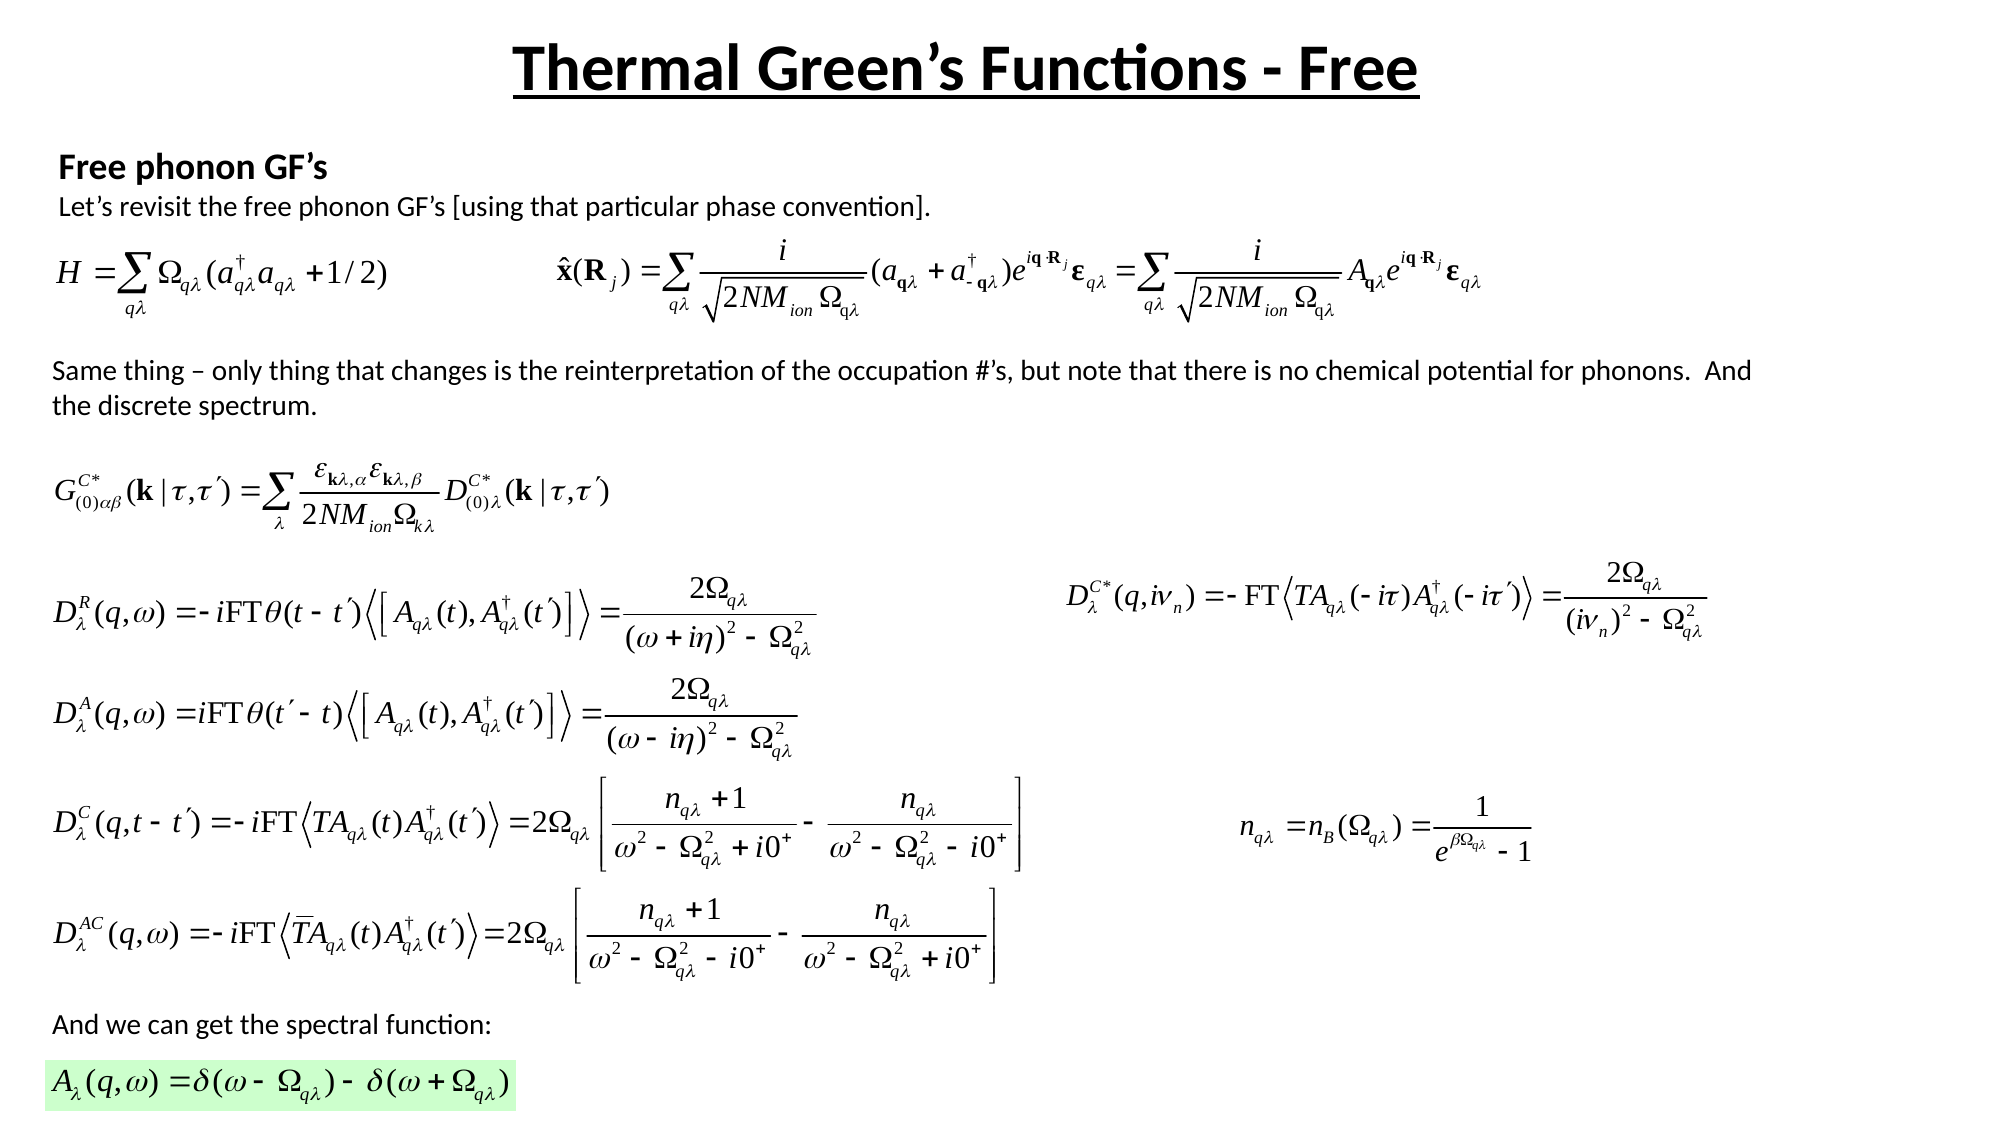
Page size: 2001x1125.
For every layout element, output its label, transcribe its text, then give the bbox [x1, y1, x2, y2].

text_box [1061, 552, 1713, 649]
text_box And we can get the spectral function: [37, 998, 650, 1048]
text_box Same thing – only thing that changes is the reinterpretation of the occupation #’s, but note that there is no chemical potential for phonons. And the discrete spectrum. [37, 343, 1797, 429]
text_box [47, 567, 1032, 991]
text_box Free phonon GF’s Let’s revisit the free phonon GF’s [using that particular phase convention]. [43, 135, 1219, 230]
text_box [50, 246, 395, 326]
text_box Thermal Green’s Functions - Free [497, 16, 1463, 112]
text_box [1234, 787, 1539, 869]
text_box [50, 446, 616, 539]
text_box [551, 231, 1489, 328]
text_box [45, 1059, 517, 1111]
